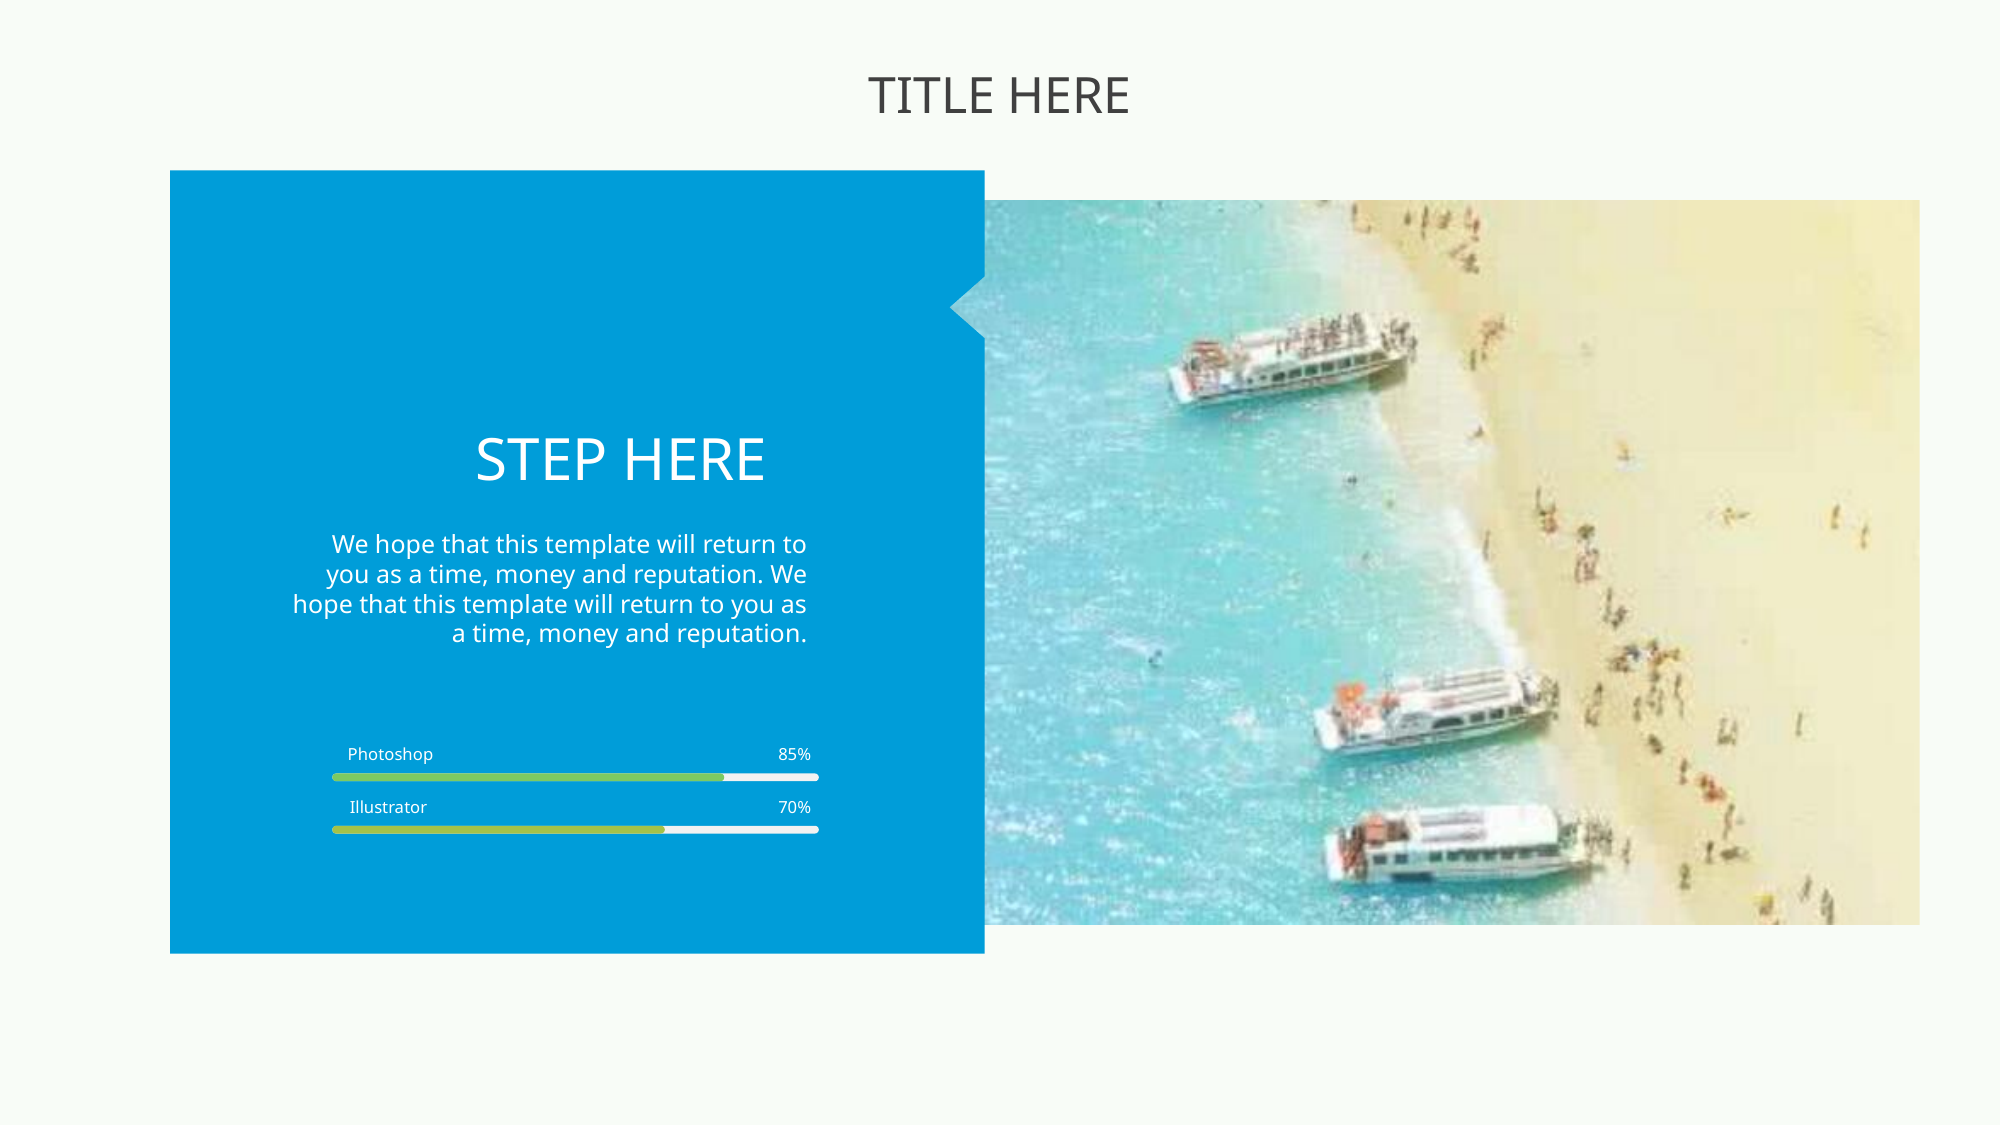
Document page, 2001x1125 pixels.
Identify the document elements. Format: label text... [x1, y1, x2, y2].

picture [785, 538, 790, 551]
text_box STEP HERE [460, 414, 756, 500]
picture [756, 628, 762, 639]
picture [951, 200, 1920, 925]
text_box We hope that this template will return to you as a time, money and reputation. We hope that this template will return to you as a time, money and reputation. [274, 520, 756, 656]
text_box [169, 169, 986, 955]
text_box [332, 736, 829, 834]
text_box TITLE HERE [478, 33, 1523, 124]
